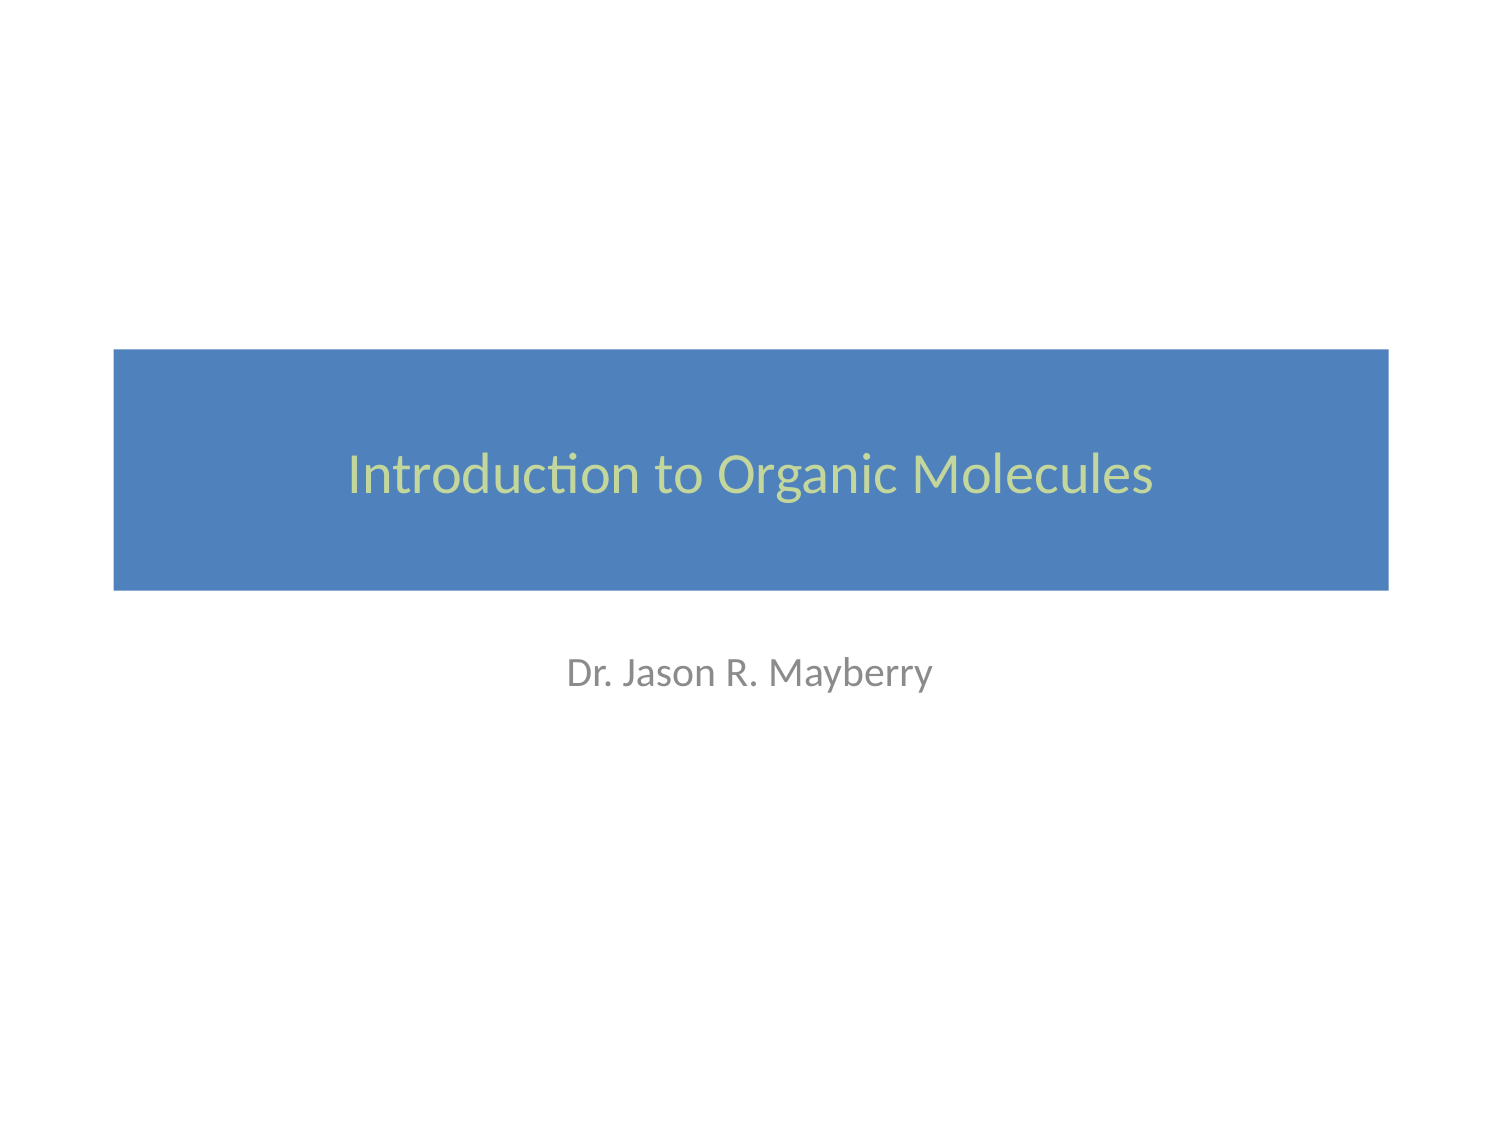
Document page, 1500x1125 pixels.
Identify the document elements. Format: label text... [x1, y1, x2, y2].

subtitle Dr. Jason R. Mayberry [225, 637, 1275, 925]
title Introduction to Organic Molecules [113, 349, 1389, 591]
